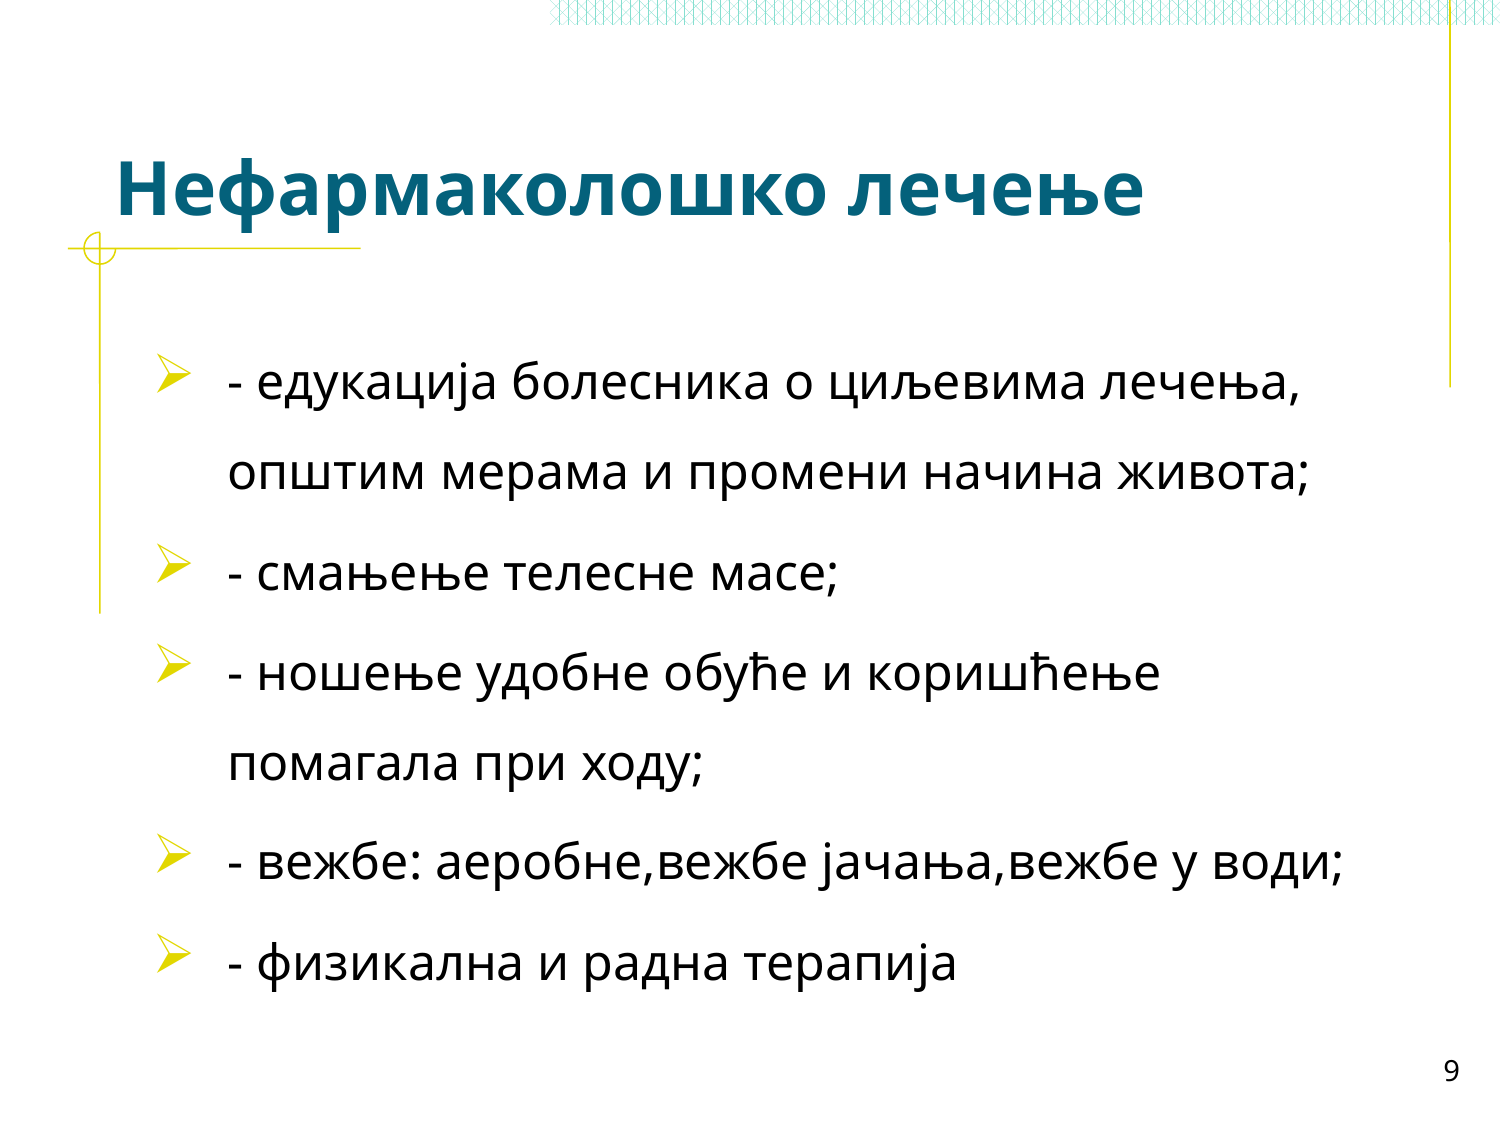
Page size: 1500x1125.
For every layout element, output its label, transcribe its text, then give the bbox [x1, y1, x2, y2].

list - едукација болесника о циљевима лечења, општим мерама и промени начина живота; - смањење телесне масе; - ношење удобне обуће и коришћење помагала при ходу; - вежбе: аеробне,вежбе јачања,вежбе у води; - физикална и радна терапија [137, 312, 1413, 988]
title Нефармаколошко лечење [99, 49, 1376, 238]
slide_number 9 [1162, 1025, 1475, 1100]
